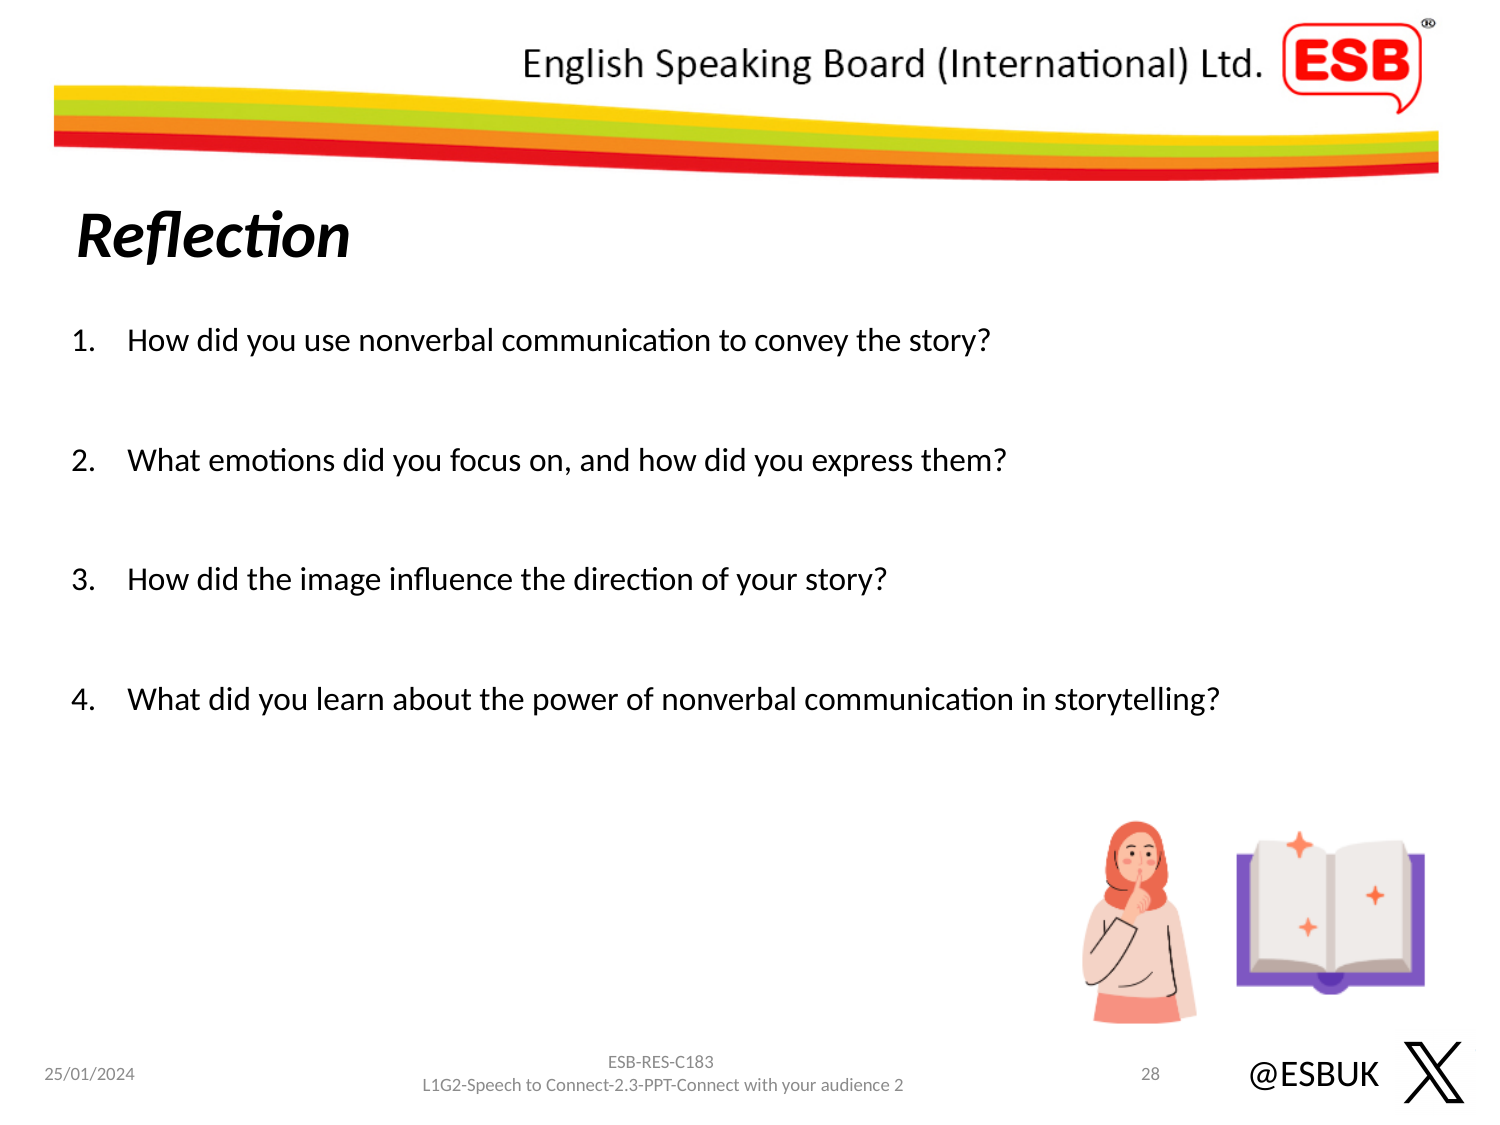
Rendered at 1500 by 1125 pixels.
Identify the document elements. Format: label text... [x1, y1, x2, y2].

picture [0, 0, 1500, 189]
picture [1226, 822, 1447, 1009]
text_box How did you use nonverbal communication to convey the story? What emotions did you focus on, and how did you express them? How did the image influence the direction of your story? What did you learn about the power of nonverbal communication in storytelling? [56, 310, 1439, 725]
title Reflection [61, 195, 1355, 277]
picture [1056, 814, 1214, 1041]
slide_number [29, 1042, 367, 1103]
slide_number 28 [930, 1042, 1176, 1103]
picture [1395, 1029, 1476, 1116]
footer ESB-RES-C183 L1G2-Speech to Connect-2.3-PPT-Connect with your audience 2 [395, 1042, 930, 1103]
